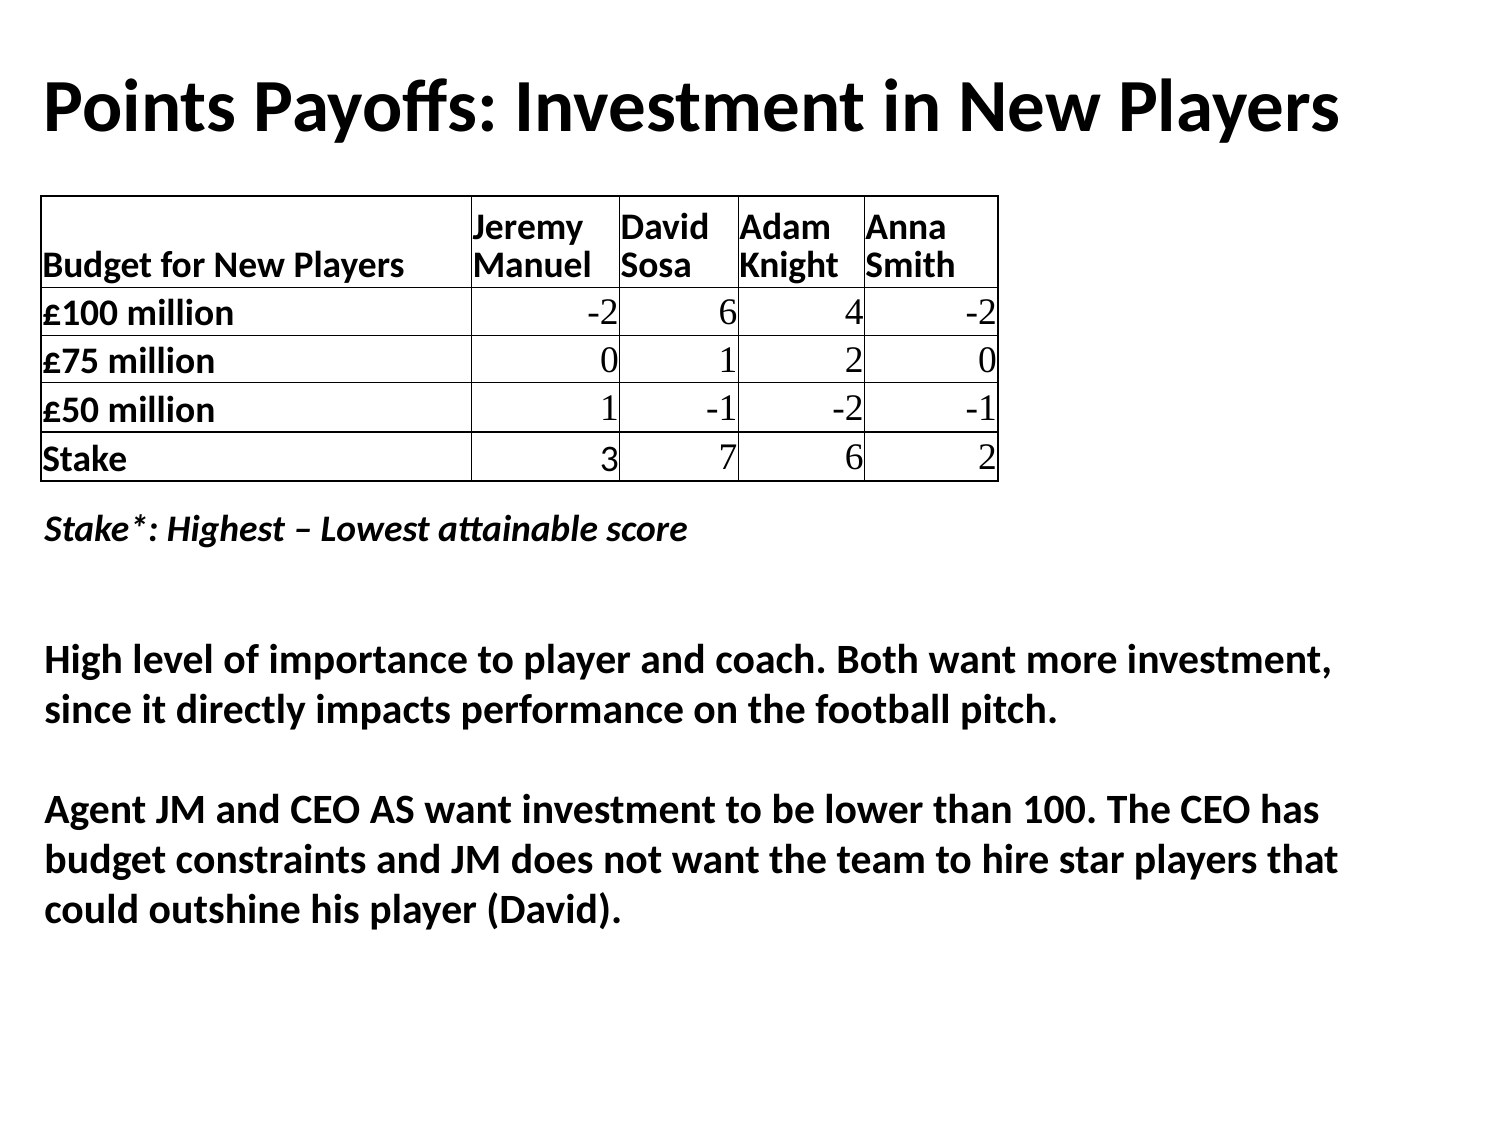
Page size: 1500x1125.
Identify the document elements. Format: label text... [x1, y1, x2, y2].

table_cell 6 [620, 288, 738, 335]
text_box Stake*: Highest – Lowest attainable score [29, 432, 792, 621]
table_cell £75 million [42, 336, 471, 382]
table_header Budget for New Players [42, 197, 471, 287]
table_cell -2 [472, 288, 619, 335]
table_header Jeremy Manuel [472, 197, 619, 287]
table_cell 1 [620, 336, 738, 382]
table_cell 0 [472, 336, 619, 382]
table_cell 1 [472, 383, 619, 431]
table_cell £50 million [42, 383, 471, 431]
table_header David Sosa [620, 197, 738, 287]
table_cell -1 [865, 383, 997, 431]
text_box High level of importance to player and coach. Both want more investment, since it directly impacts performance on the football pitch. Agent JM and CEO AS want investment to be lower than 100. The CEO has budget constraints and JM does not want the team to hire star players that could outshine his player (David). [29, 763, 1412, 951]
table_cell £100 million [42, 288, 471, 335]
table_header Anna Smith [865, 197, 997, 287]
title Points Payoffs: Investment in New Players [17, 7, 1368, 195]
table_cell -2 [739, 383, 864, 431]
table_cell 2 [739, 336, 864, 382]
table_cell -2 [865, 288, 997, 335]
table_cell -1 [620, 383, 738, 431]
table_cell 0 [865, 336, 997, 382]
table_cell 4 [739, 288, 864, 335]
table_cell 6 [792, 433, 864, 480]
table_header Adam Knight [739, 197, 864, 287]
table_cell 2 [865, 433, 997, 480]
